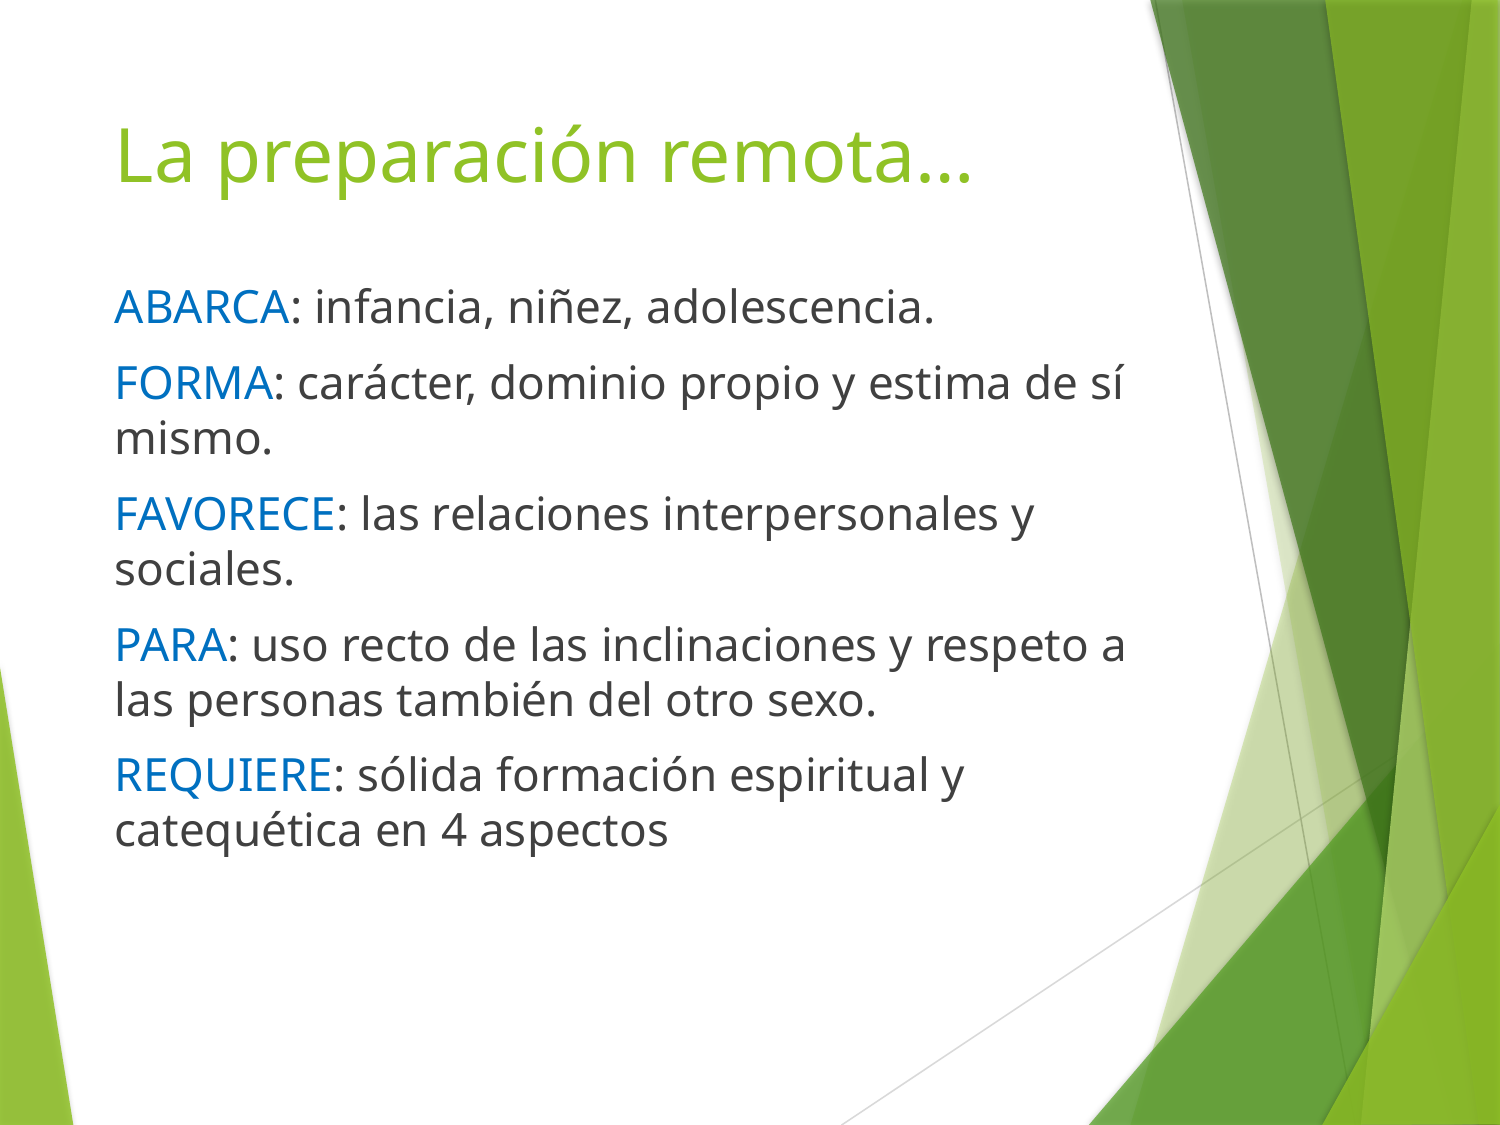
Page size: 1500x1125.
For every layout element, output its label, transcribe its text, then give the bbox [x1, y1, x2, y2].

title La preparación remota… [99, 99, 1142, 270]
list ABARCA: infancia, niñez, adolescencia. FORMA: carácter, dominio propio y estima de sí mismo. FAVORECE: las relaciones interpersonales y sociales. PARA: uso recto de las inclinaciones y respeto a las personas también del otro sexo. REQUIERE: sólida formación espiritual y catequética en 4 aspectos [99, 270, 1162, 907]
